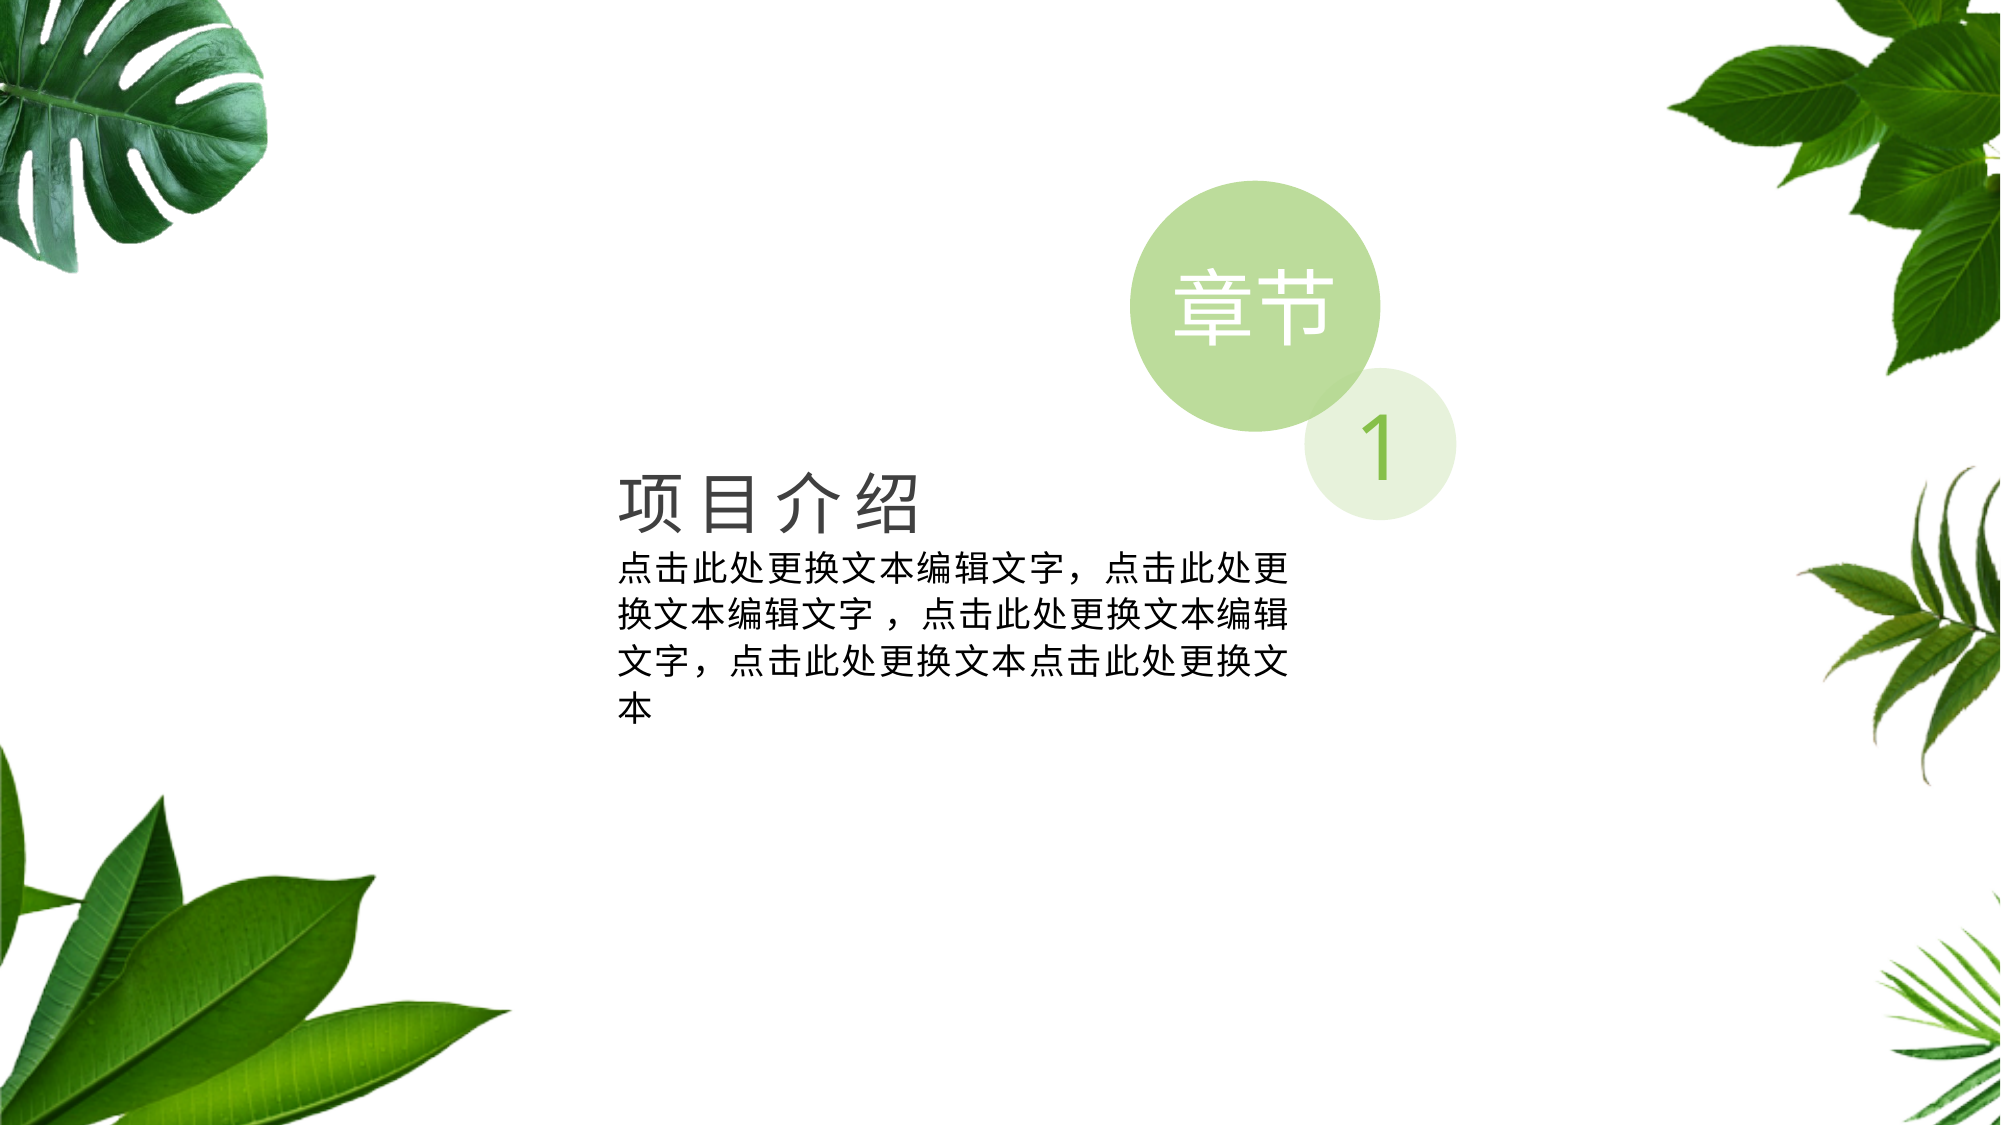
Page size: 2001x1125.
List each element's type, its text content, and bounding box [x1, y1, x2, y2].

picture [0, 0, 2001, 1125]
text_box 1 [1304, 367, 1457, 521]
text_box 章节 [1130, 180, 1381, 432]
text_box 项目介绍 点击此处更换文本编辑文字，点击此处更换文本编辑文字 ，点击此处更换文本编辑文字，点击此处更换文本点击此处更换文本 [602, 445, 1305, 862]
